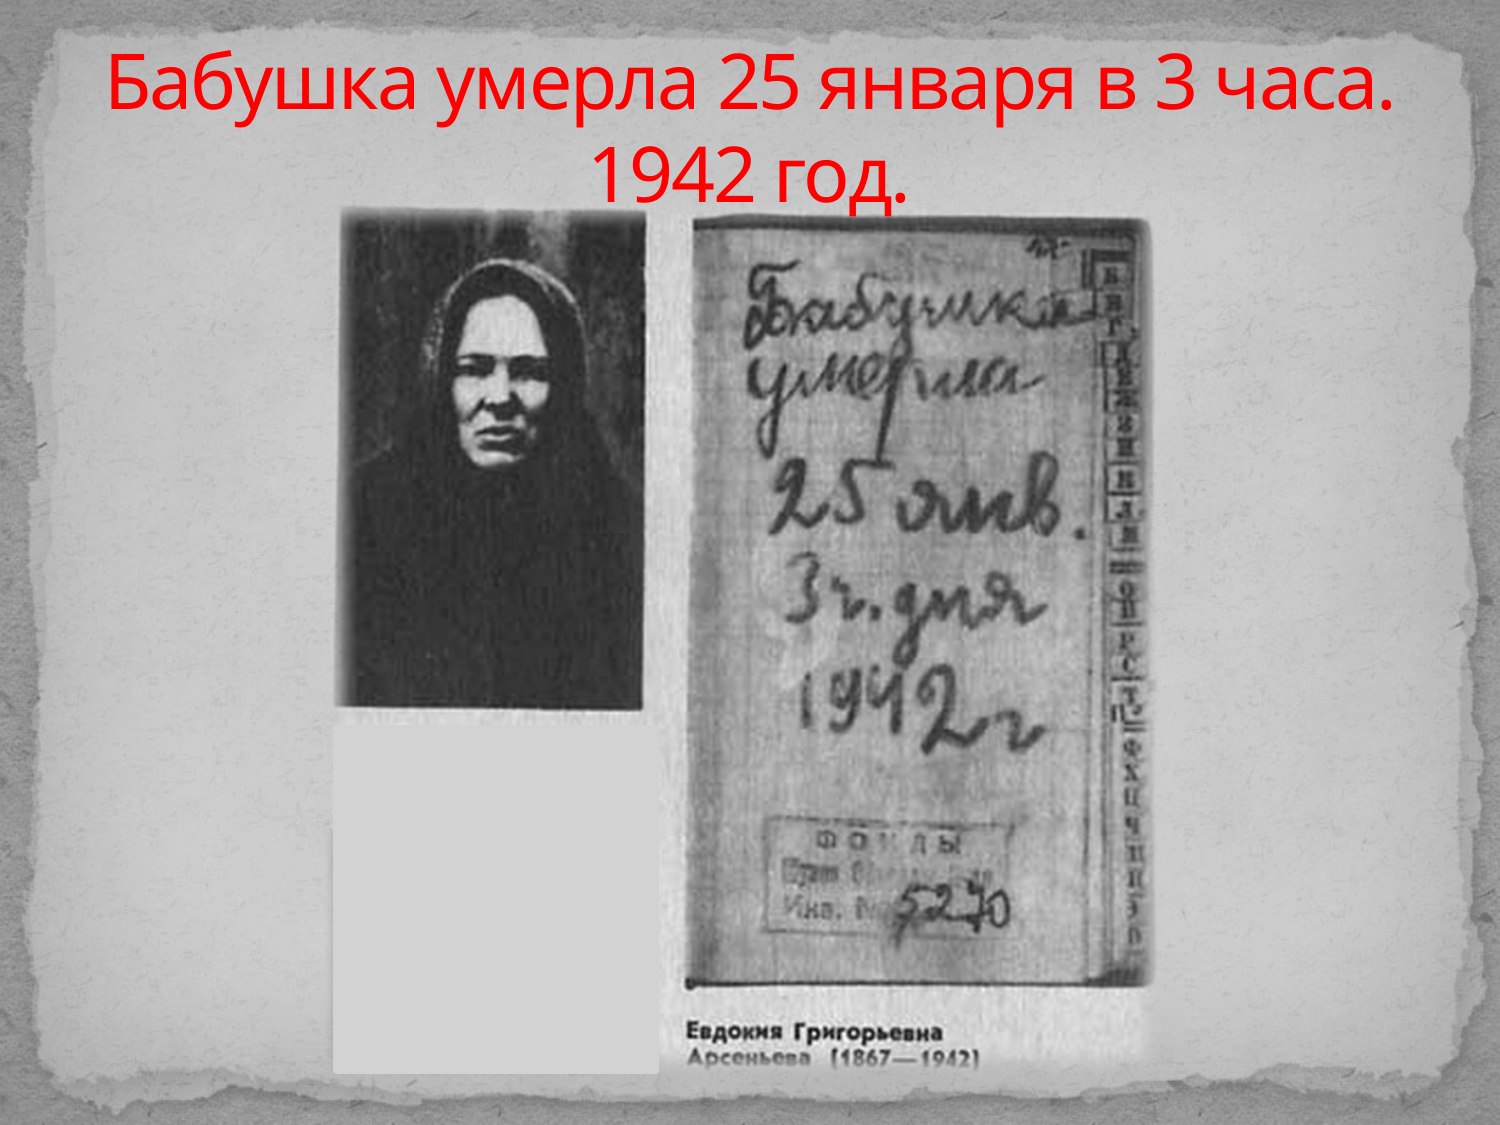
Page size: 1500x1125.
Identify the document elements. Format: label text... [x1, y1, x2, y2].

title Бабушка умерла 25 января в 3 часа. 1942 год. [74, 24, 1425, 225]
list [326, 198, 1162, 1076]
